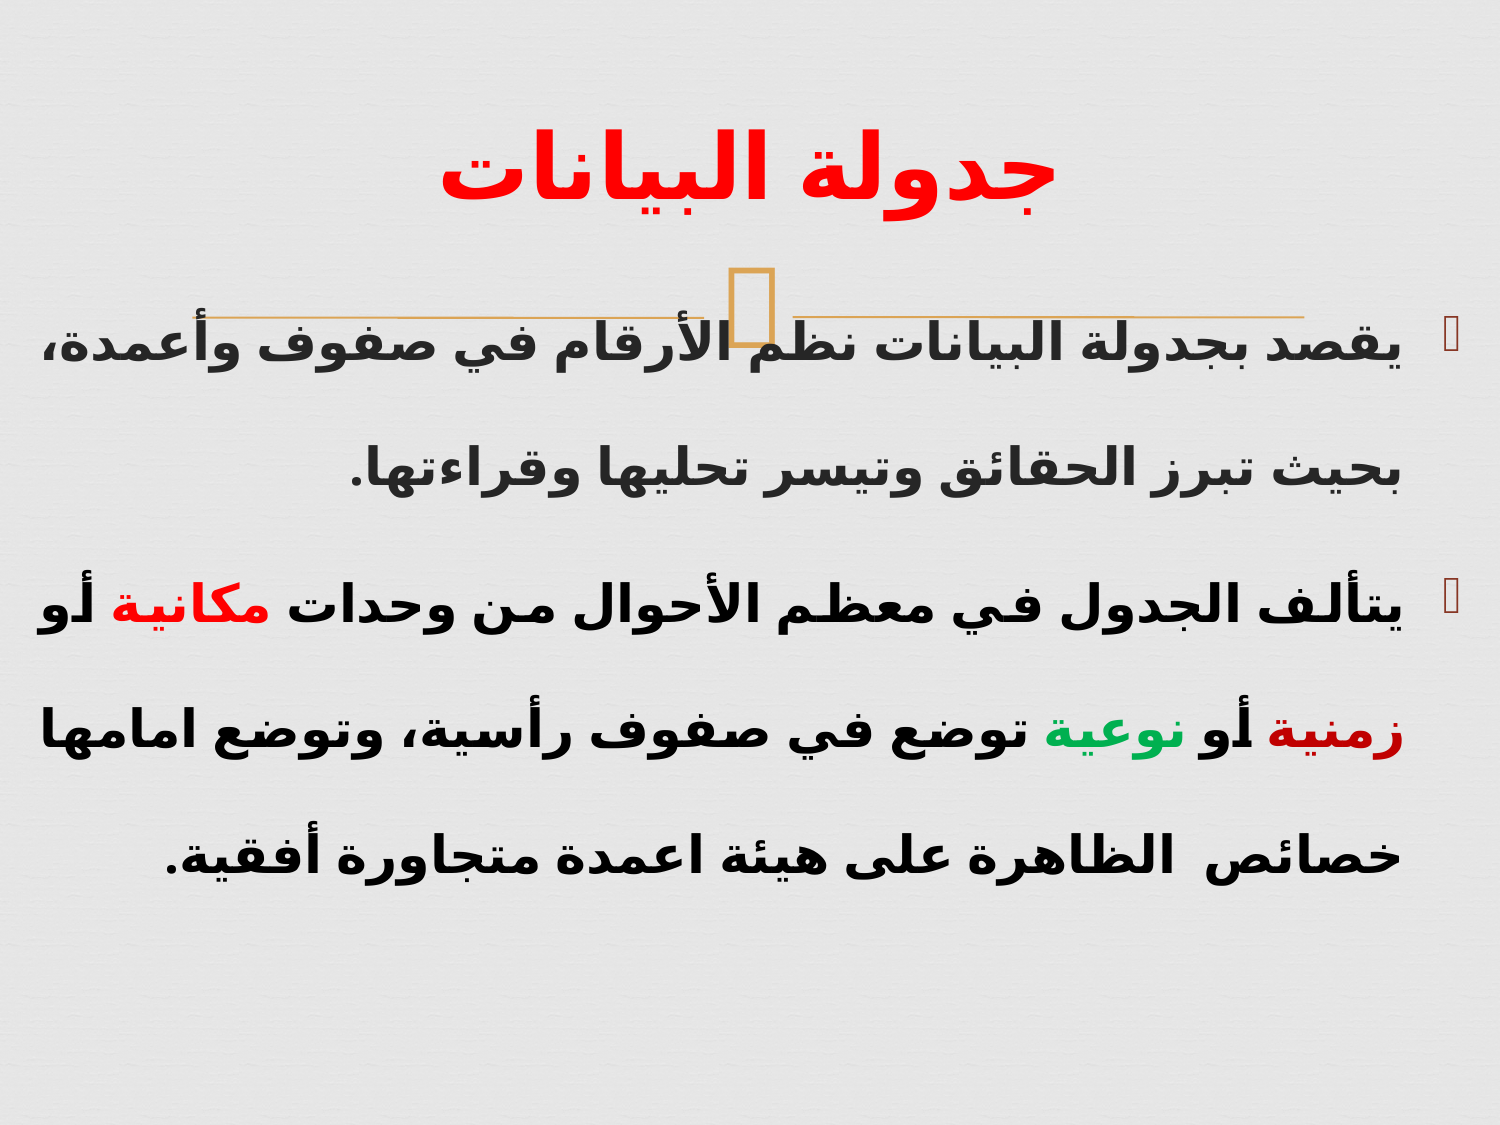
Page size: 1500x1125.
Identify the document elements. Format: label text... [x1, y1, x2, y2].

list يقصد بجدولة البيانات نظم الأرقام في صفوف وأعمدة، بحيث تبرز الحقائق وتيسر تحليها وقراءتها. يتألف الجدول في معظم الأحوال من وحدات مكانية أو زمنية أو نوعية توضع في صفوف رأسية، وتوضع امامها خصائص الظاهرة على هيئة اعمدة متجاورة أفقية. [24, 237, 1475, 1063]
title جدولة البيانات [94, 50, 1407, 275]
